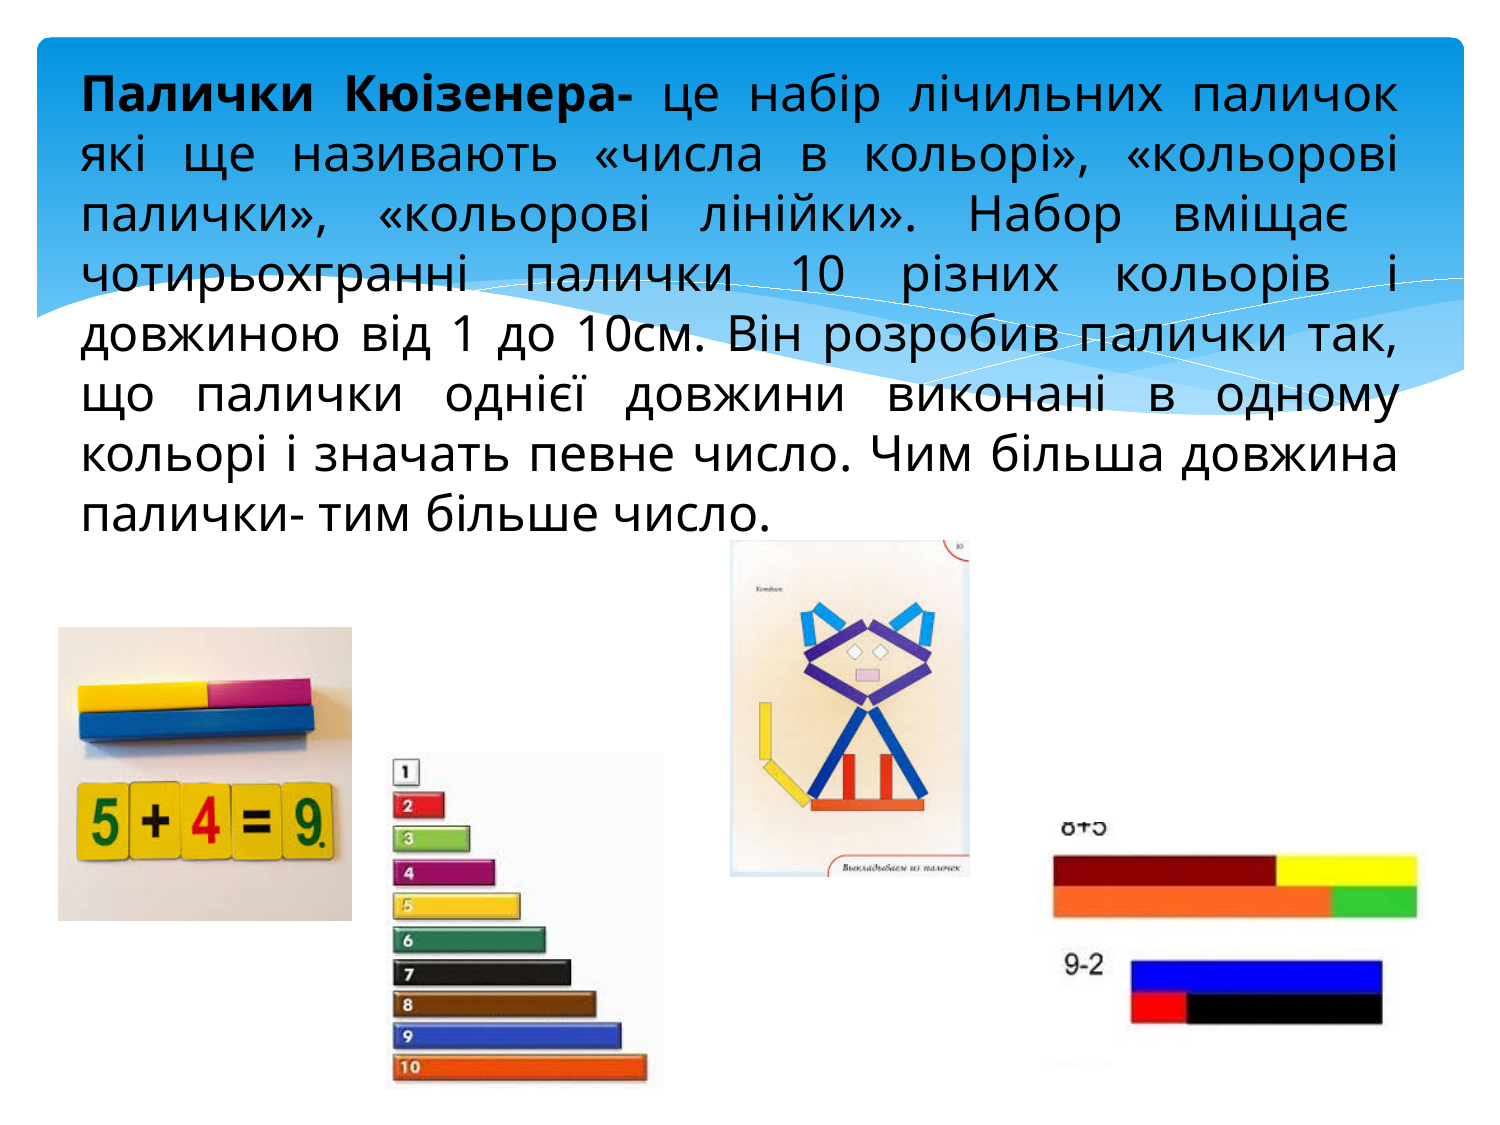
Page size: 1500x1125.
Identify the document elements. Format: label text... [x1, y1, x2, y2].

picture [730, 540, 970, 877]
picture [58, 627, 352, 921]
picture [385, 752, 664, 1089]
title Палички Кюізенера- це набір лічильних паличок які ще називають «числа в кольорі», «кольорові палички», «кольорові лінійки». Набор вміщає чотирьохгранні палички 10 різних кольорів і довжиною від 1 до 10см. Він розробив палички так, що палички однієї довжини виконані в одному кольорі і значать певне число. Чим більша довжина палички- тим більше число. [64, 65, 1416, 538]
picture [1036, 822, 1427, 1067]
